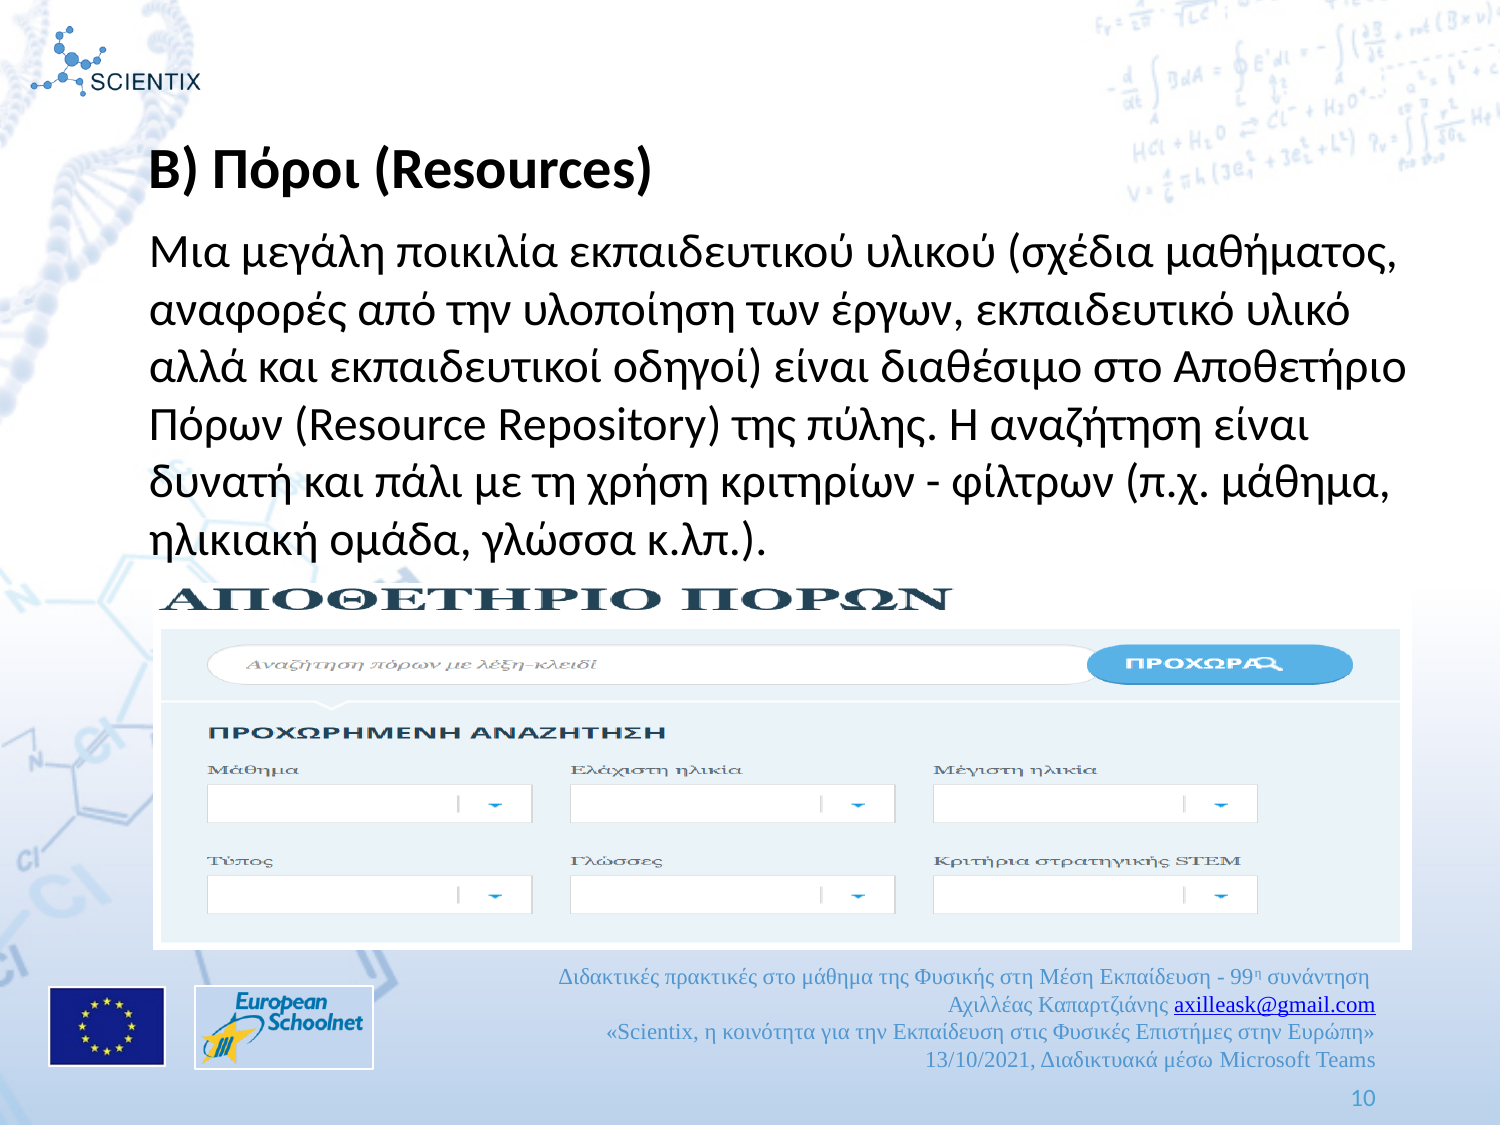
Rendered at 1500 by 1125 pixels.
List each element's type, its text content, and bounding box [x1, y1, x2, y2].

text_box B) Πόροι (Resources) Μια μεγάλη ποικιλία εκπαιδευτικού υλικού (σχέδια μαθήματος, αναφορές από την υλοποίηση των έργων, εκπαιδευτικό υλικό αλλά και εκπαιδευτικοί οδηγοί) είναι διαθέσιμο στο Αποθετήριο Πόρων (Resource Repository) της πύλης. Η αναζήτηση είναι δυνατή και πάλι με τη χρήση κριτηρίων - φίλτρων (π.χ. μάθημα, ηλικιακή ομάδα, γλώσσα κ.λπ.). [133, 122, 1433, 643]
picture [0, 0, 1500, 1125]
